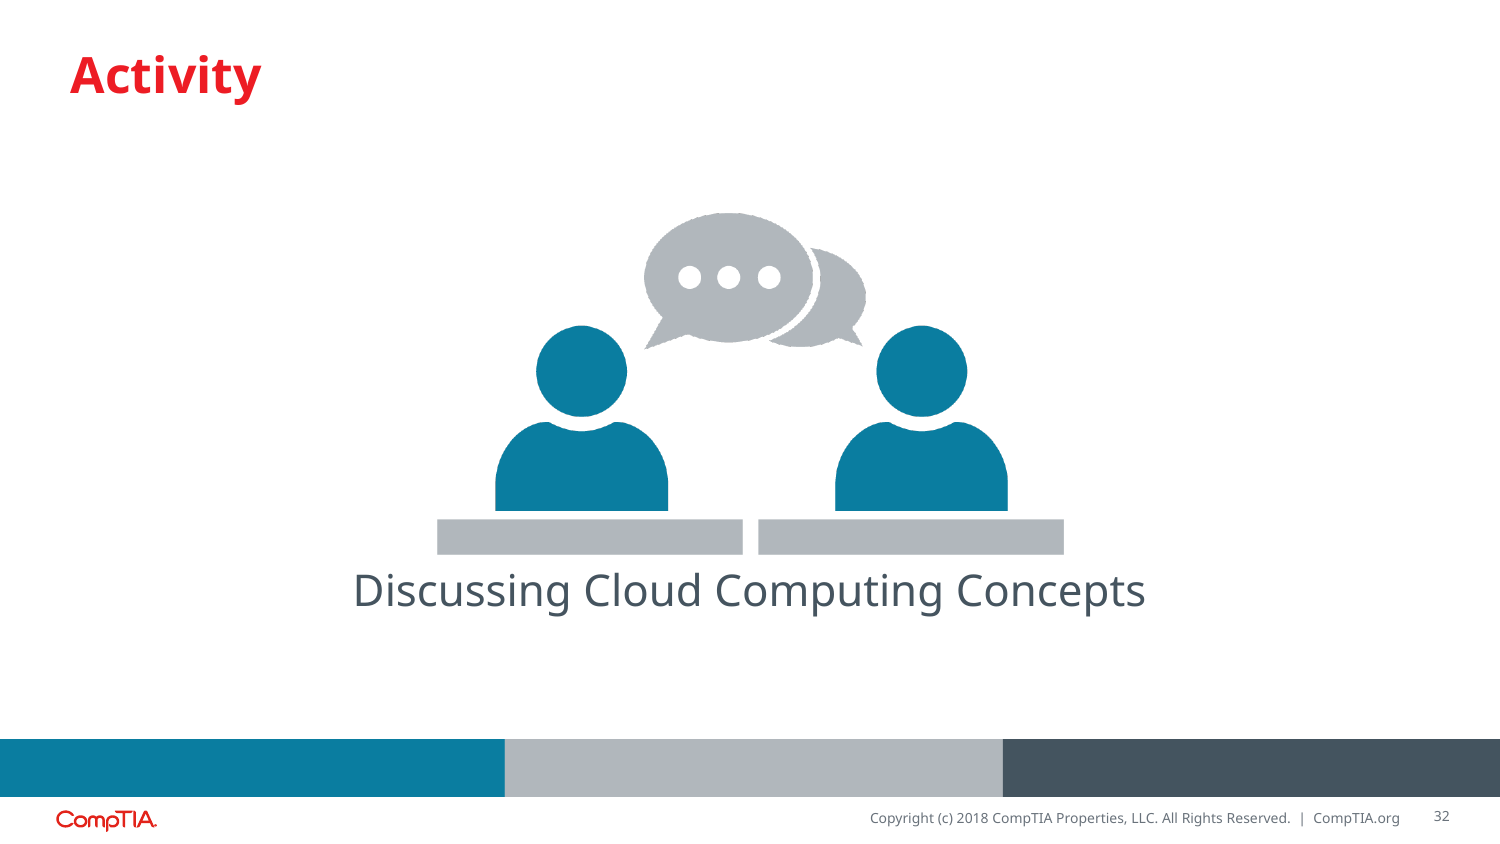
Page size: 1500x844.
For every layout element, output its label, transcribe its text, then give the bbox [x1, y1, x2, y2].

list Discussing Cloud Computing Concepts [0, 555, 1500, 631]
picture [435, 211, 1064, 555]
slide_number 32 [1407, 800, 1450, 835]
picture [505, 739, 1500, 797]
